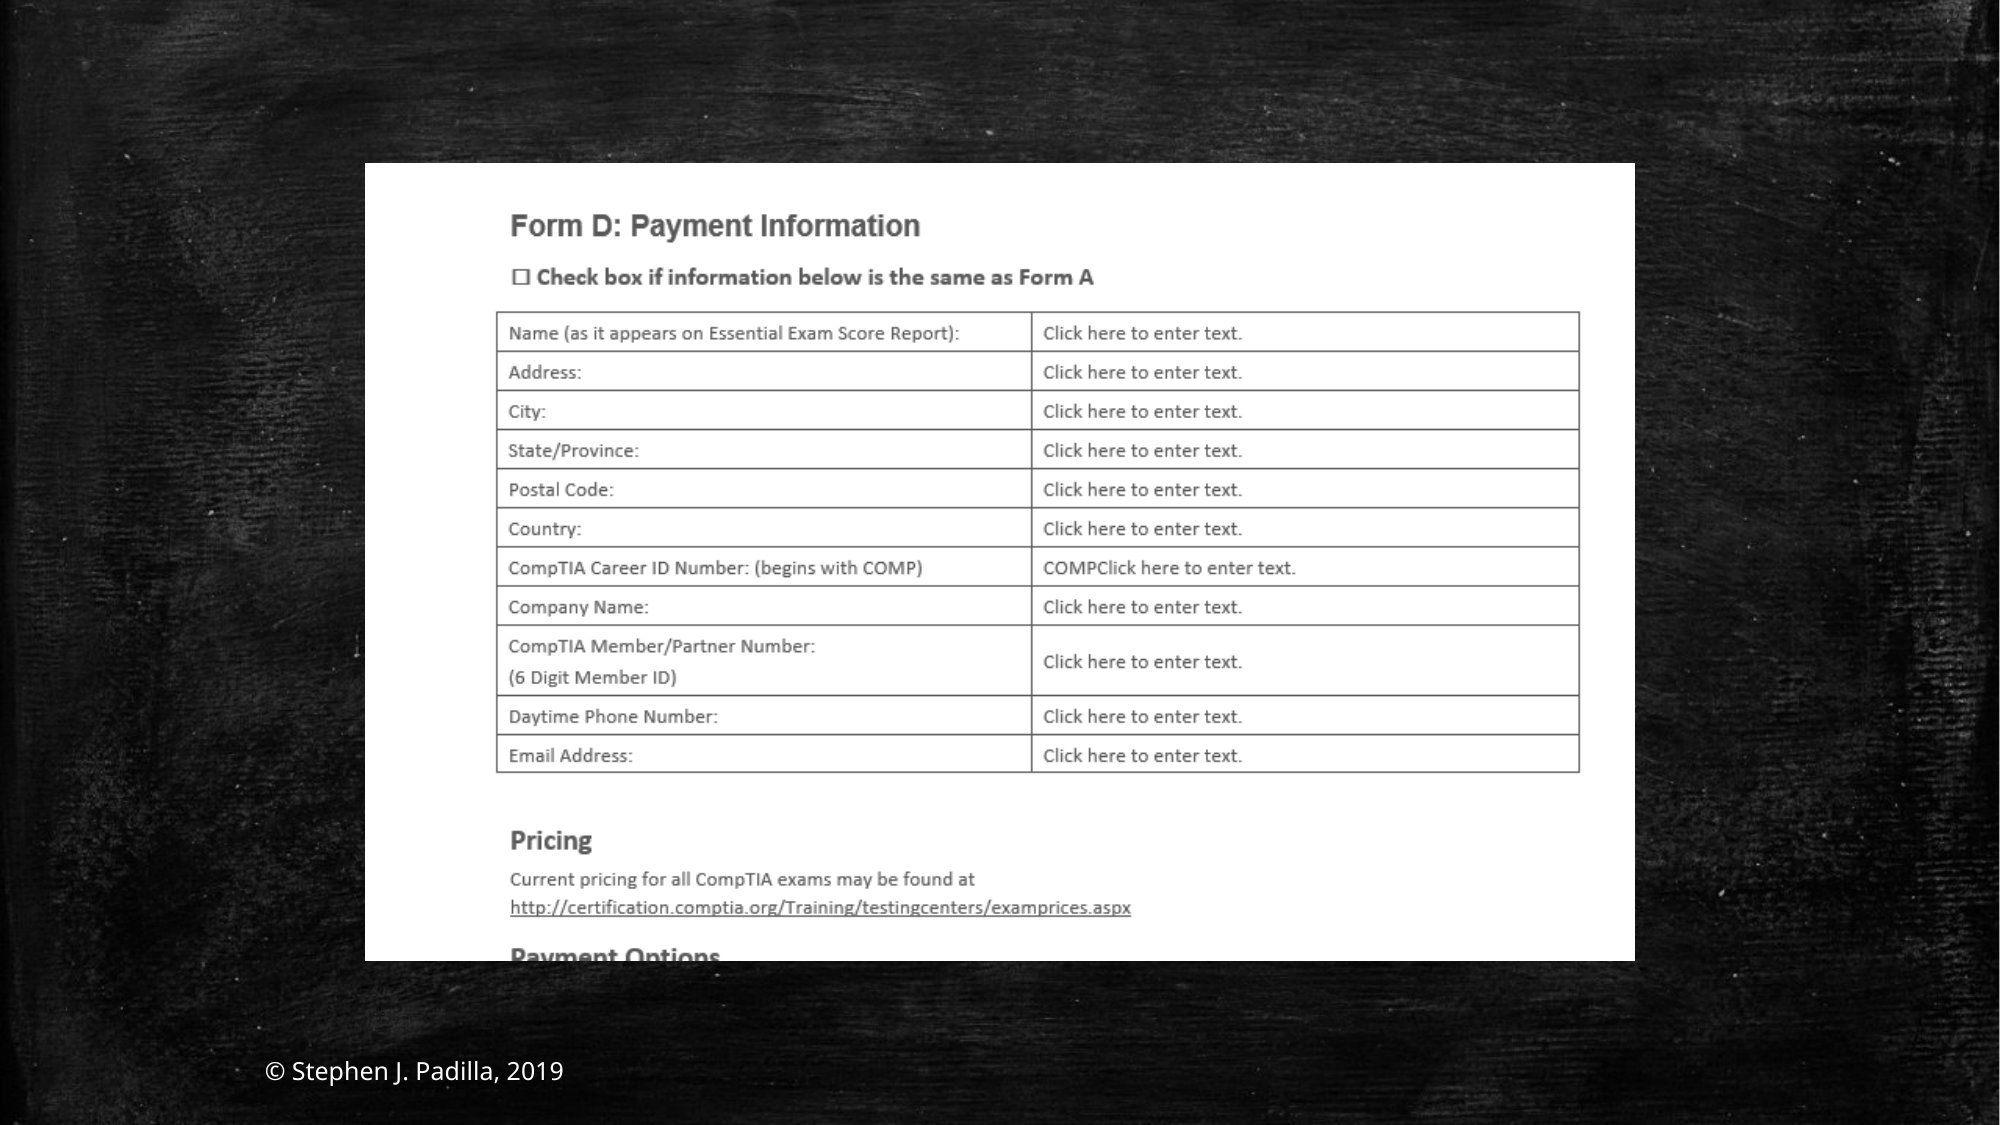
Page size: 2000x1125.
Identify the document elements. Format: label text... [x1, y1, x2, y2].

footer © Stephen J. Padilla, 2019 [249, 1050, 1288, 1096]
picture [365, 163, 1635, 961]
